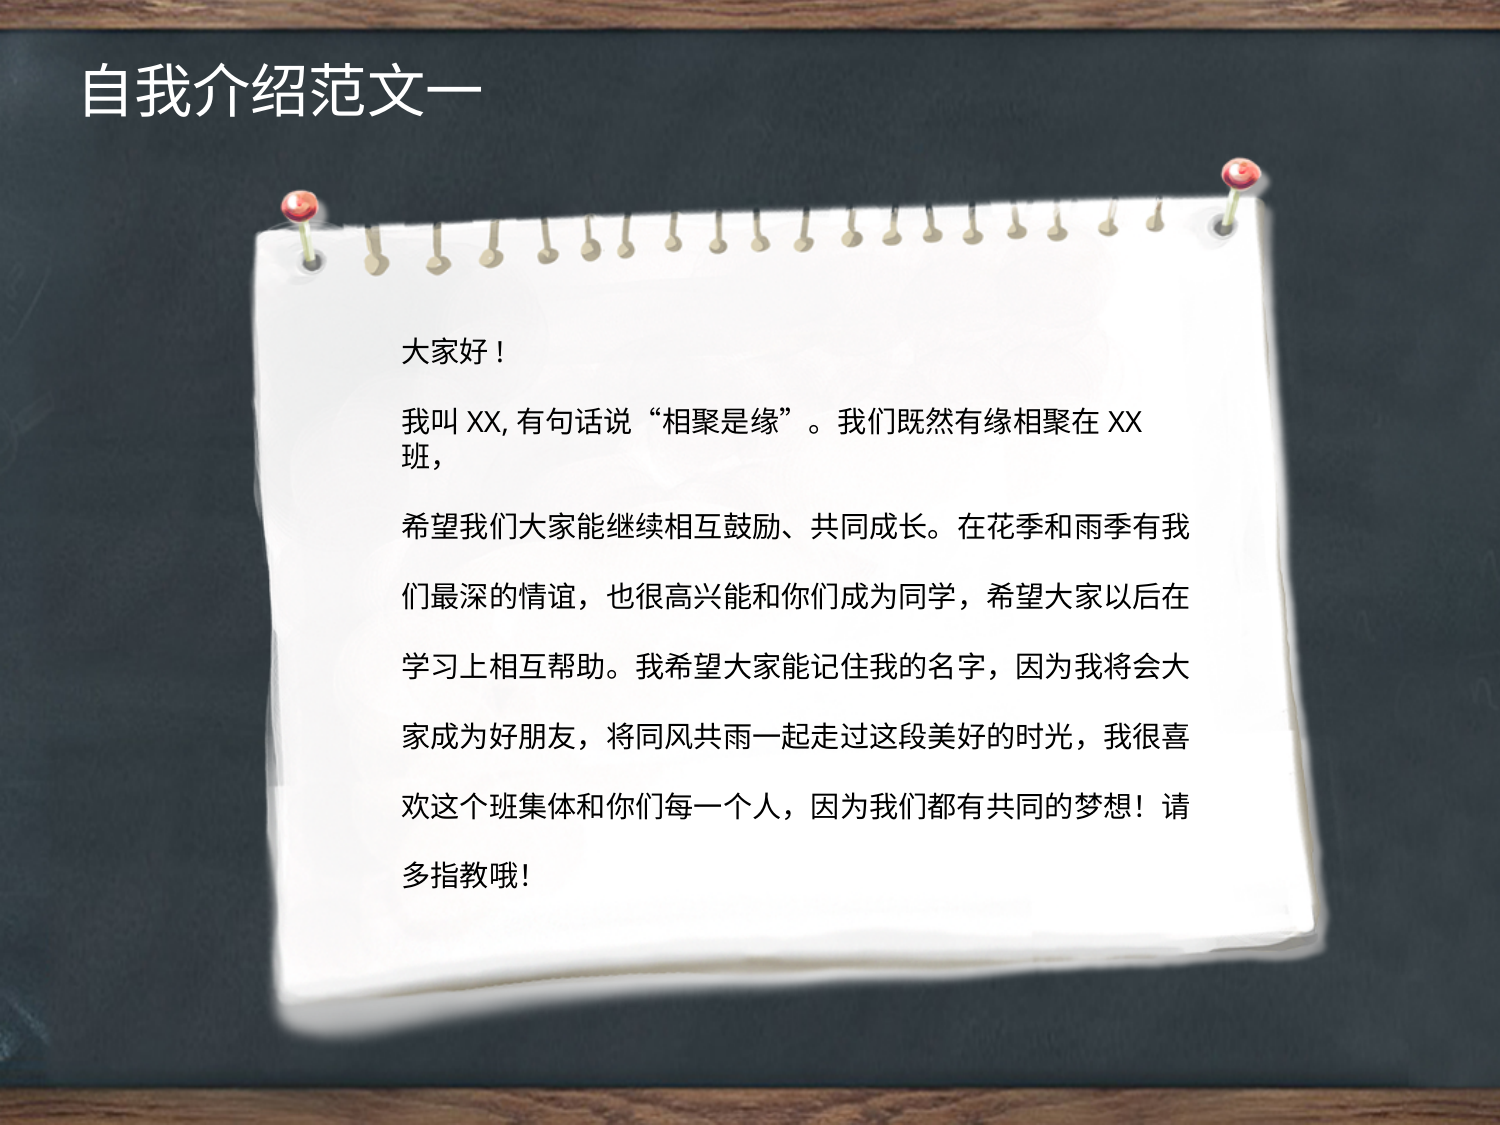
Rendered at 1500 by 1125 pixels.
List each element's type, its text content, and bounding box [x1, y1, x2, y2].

picture [0, 0, 1500, 1125]
text_box 自我介绍范文一 [61, 46, 499, 132]
